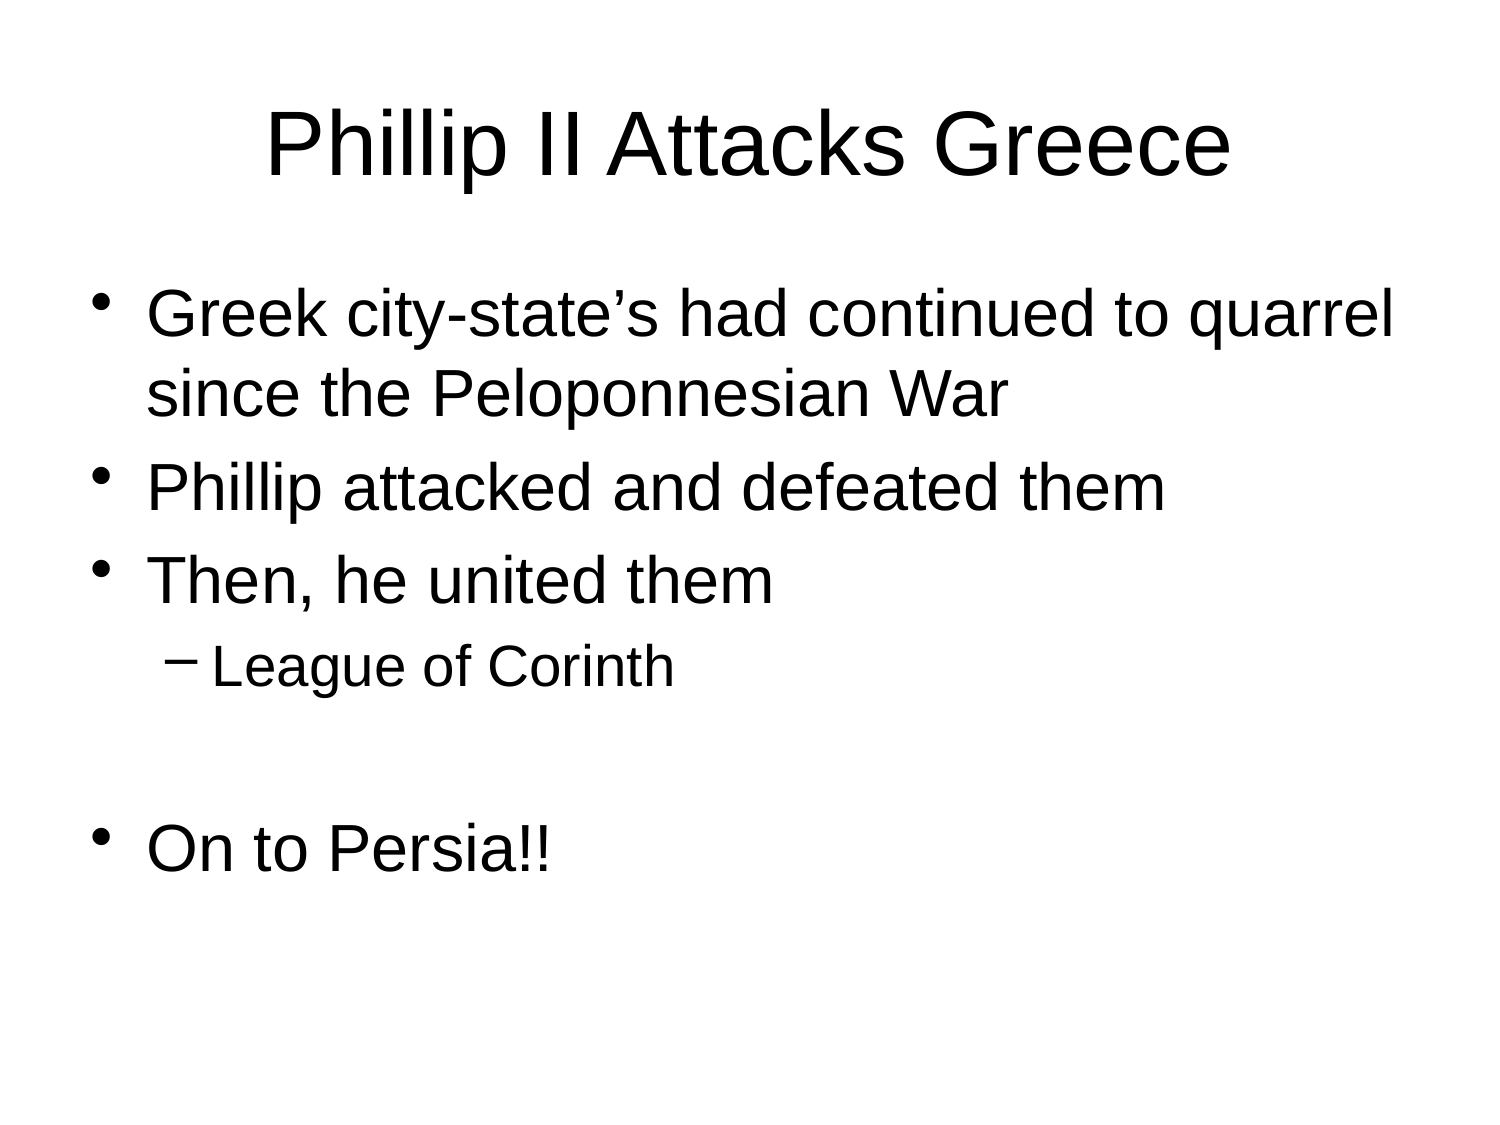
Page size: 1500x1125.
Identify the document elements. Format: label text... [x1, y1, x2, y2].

list Greek city-state’s had continued to quarrel since the Peloponnesian War Phillip attacked and defeated them Then, he united them League of Corinth On to Persia!! [75, 262, 1425, 1005]
title Phillip II Attacks Greece [75, 45, 1425, 233]
